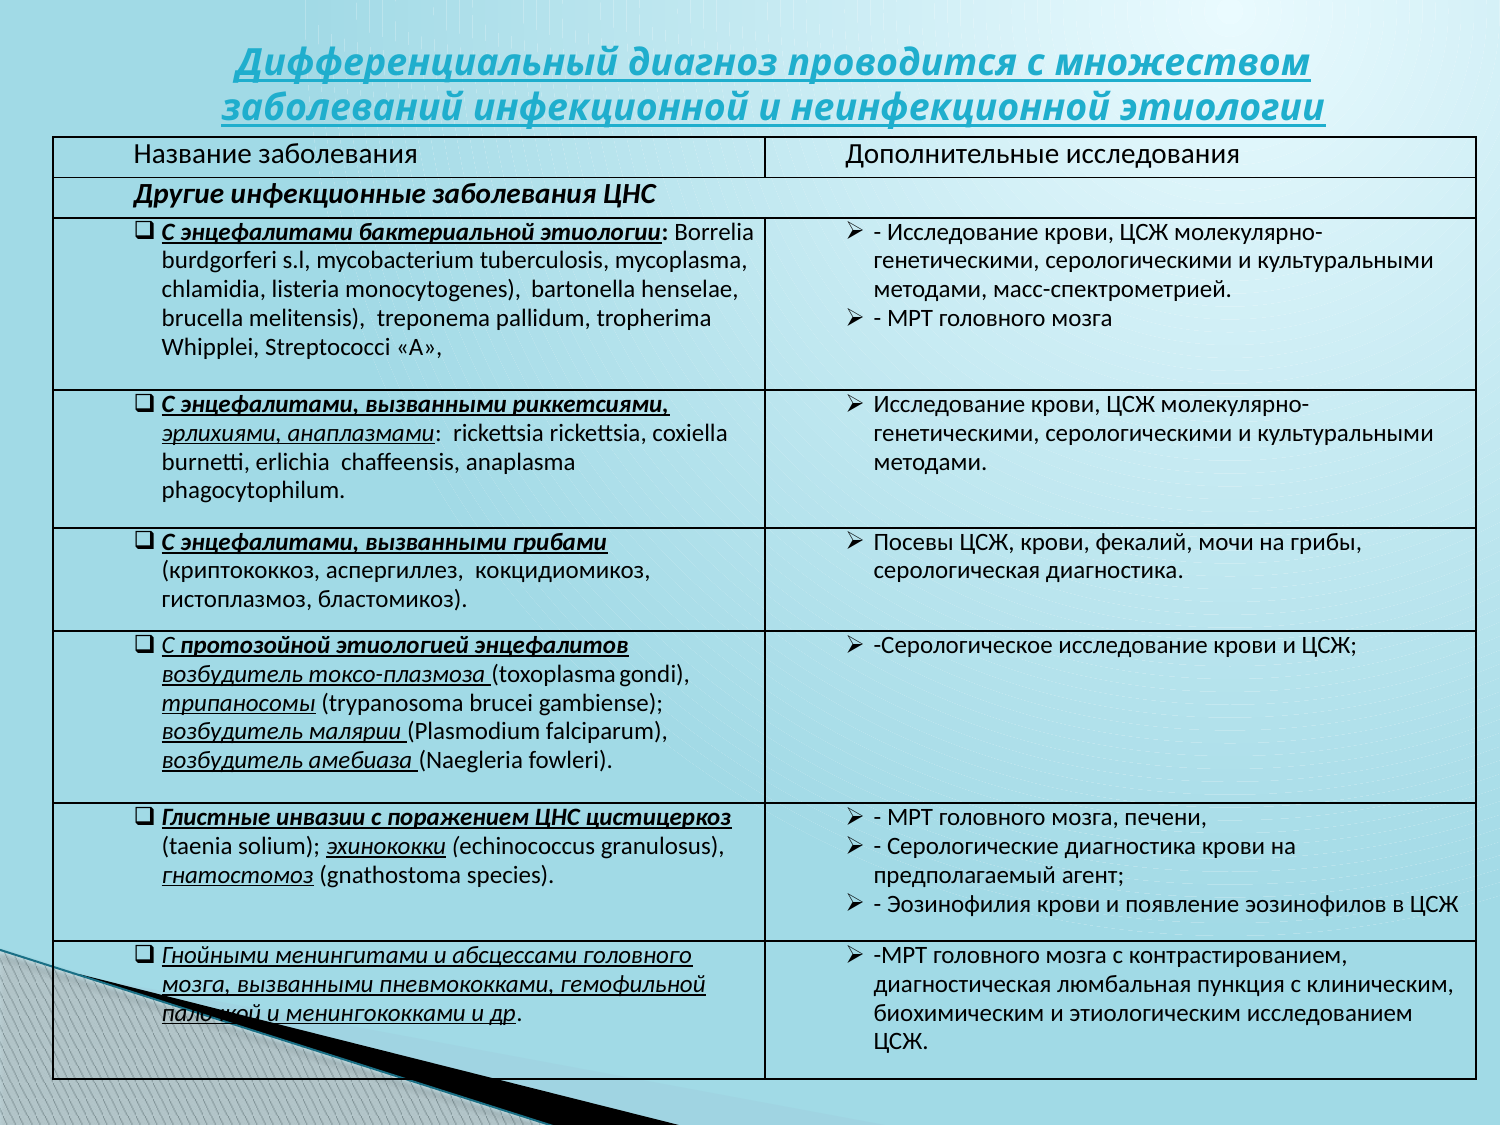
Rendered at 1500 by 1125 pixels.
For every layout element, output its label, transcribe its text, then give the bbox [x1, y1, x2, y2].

table_cell Глистные инвазии с поражением ЦНС цистицеркоз (taenia solium); эхинококки (echinococcus granulosus), гнатостомоз (gnathostoma species). [54, 804, 764, 940]
table_cell -МРТ головного мозга с контрастированием, диагностическая люмбальная пункция с клиническим, биохимическим и этиологическим исследованием ЦСЖ. [766, 942, 1475, 1078]
table_cell - Исследование крови, ЦСЖ молекулярно-генетическими, серологическими и культуральными методами, масс-спектрометрией. - МРТ головного мозга [766, 219, 1475, 389]
table_cell - МРТ головного мозга, печени, - Серологические диагностика крови на предполагаемый агент; - Эозинофилия крови и появление эозинофилов в ЦСЖ [766, 804, 1475, 940]
table_cell Другие инфекционные заболевания ЦНС [54, 178, 1475, 217]
table_cell С протозойной этиологией энцефалитов возбудитель токсо-плазмоза (toxoplasma gondi), трипаносомы (trypanosoma brucei gambiense); возбудитель малярии (Plasmodium falciparum), возбудитель амебиаза (Naegleria fowleri). [54, 632, 764, 802]
table_cell Исследование крови, ЦСЖ молекулярно-генетическими, серологическими и культуральными методами. [766, 391, 1475, 527]
table_header Название заболевания [54, 138, 764, 177]
table_cell С энцефалитами бактериальной этиологии: Borrelia burdgorferi s.l, mycobacterium tuberculosis, mycoplasma, chlamidia, listeria monocytogenes), bartonella henselae, brucella melitensis), treponema pallidum, tropherima Whipplei, Streptococci «А», [54, 219, 764, 389]
text_box Дифференциальный диагноз проводится с множеством заболеваний инфекционной и неинфекционной этиологии [112, 30, 1435, 136]
table_cell С энцефалитами, вызванными грибами (криптококкоз, аспергиллез, кокцидиомикоз, гистоплазмоз, бластомикоз). [54, 529, 764, 630]
table_header Дополнительные исследования [766, 138, 1475, 177]
table_cell Посевы ЦСЖ, крови, фекалий, мочи на грибы, серологическая диагностика. [766, 529, 1475, 630]
table_cell Гнойными менингитами и абсцессами головного мозга, вызванными пневмококками, гемофильной палочкой и менингококками и др. [54, 942, 764, 1078]
table_cell -Серологическое исследование крови и ЦСЖ; [766, 632, 1475, 802]
table_cell С энцефалитами, вызванными риккетсиями, эрлихиями, анаплазмами: rickettsia rickettsia, coxiella burnetti, erlichia chaffeensis, anaplasma phagocytophilum. [54, 391, 764, 527]
